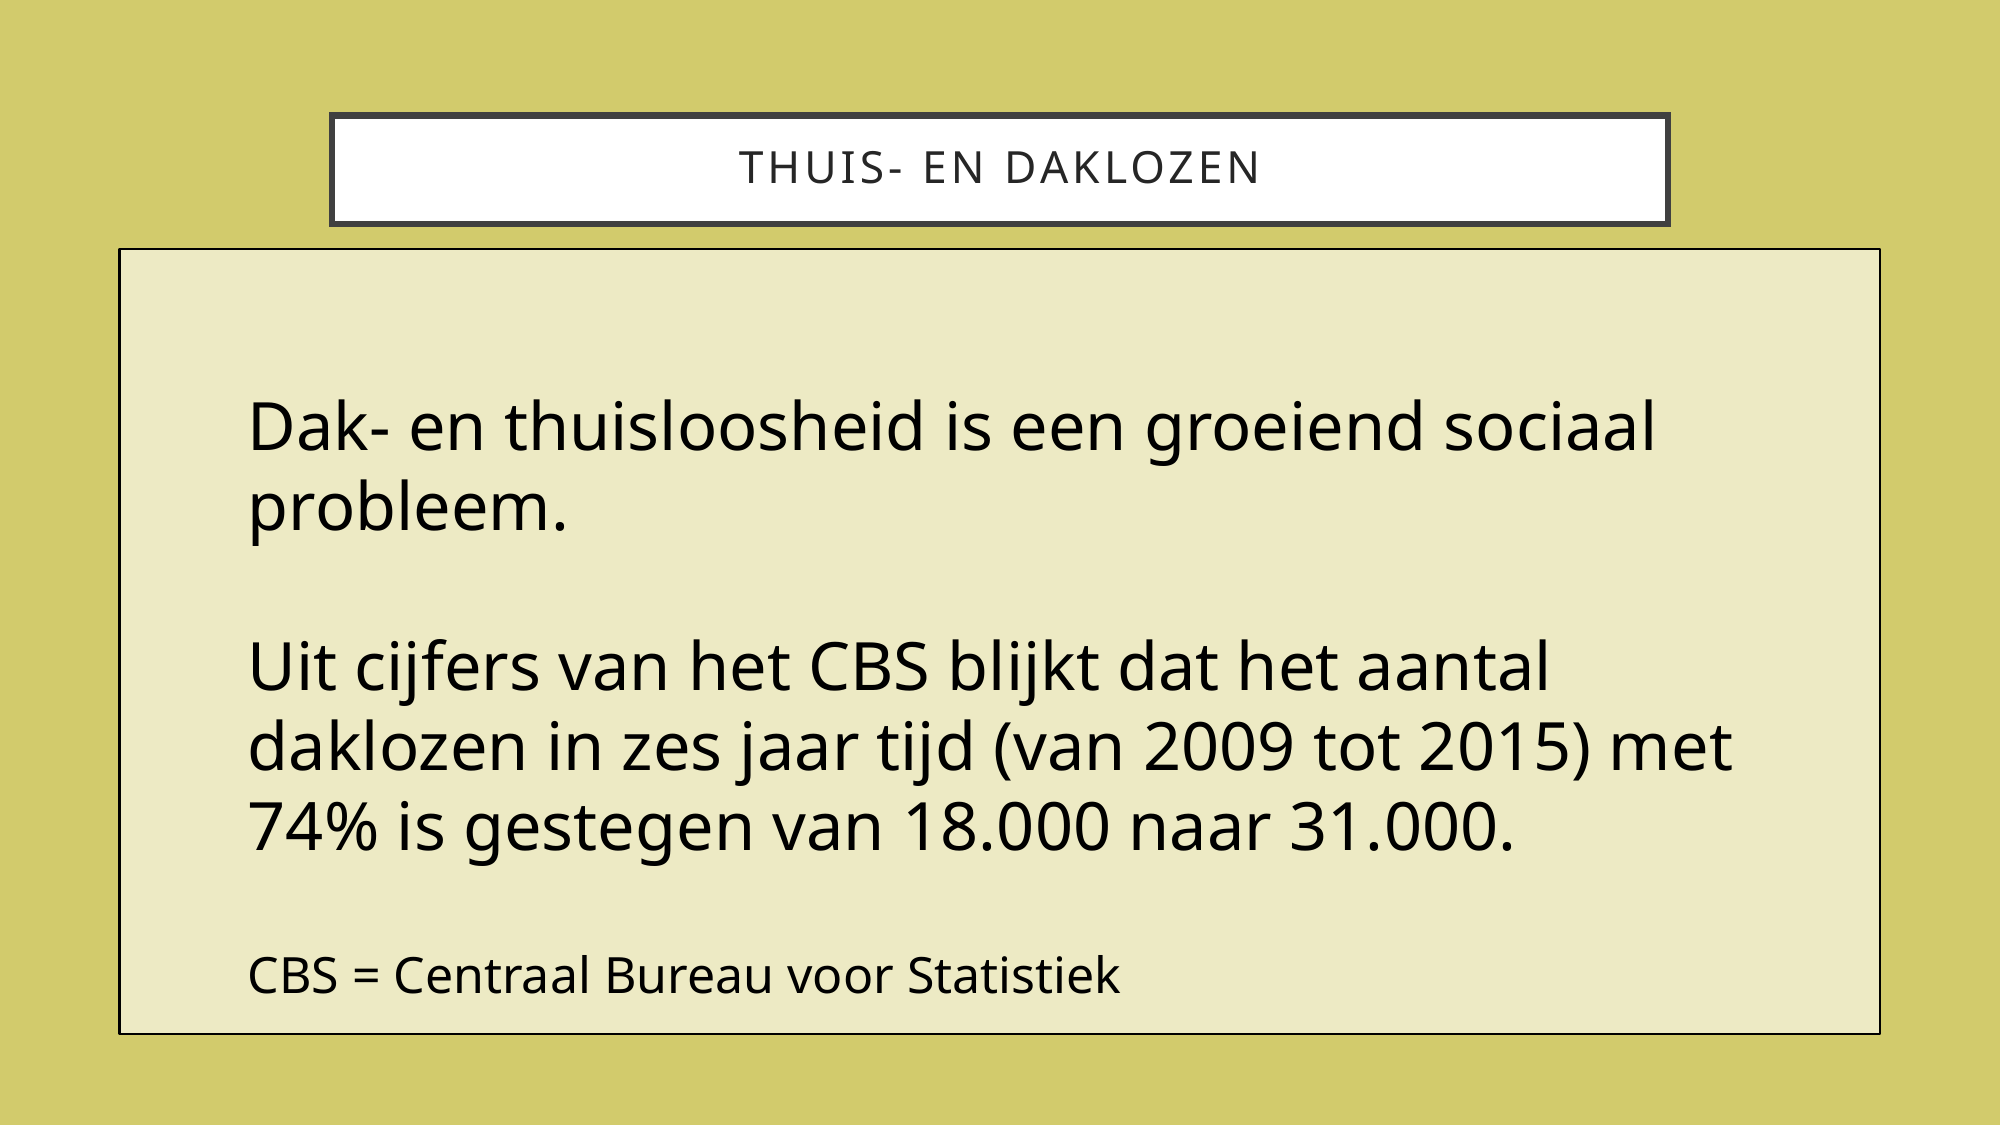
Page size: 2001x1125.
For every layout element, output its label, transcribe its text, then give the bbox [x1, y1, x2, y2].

title Thuis- en daklozen [329, 112, 1671, 227]
text_box [118, 248, 1881, 1035]
text_box Dak- en thuisloosheid is een groeiend sociaal probleem. Uit cijfers van het CBS blijkt dat het aantal daklozen in zes jaar tijd (van 2009 tot 2015) met 74% is gestegen van 18.000 naar 31.000. CBS = Centraal Bureau voor Statistiek [233, 376, 1813, 1012]
